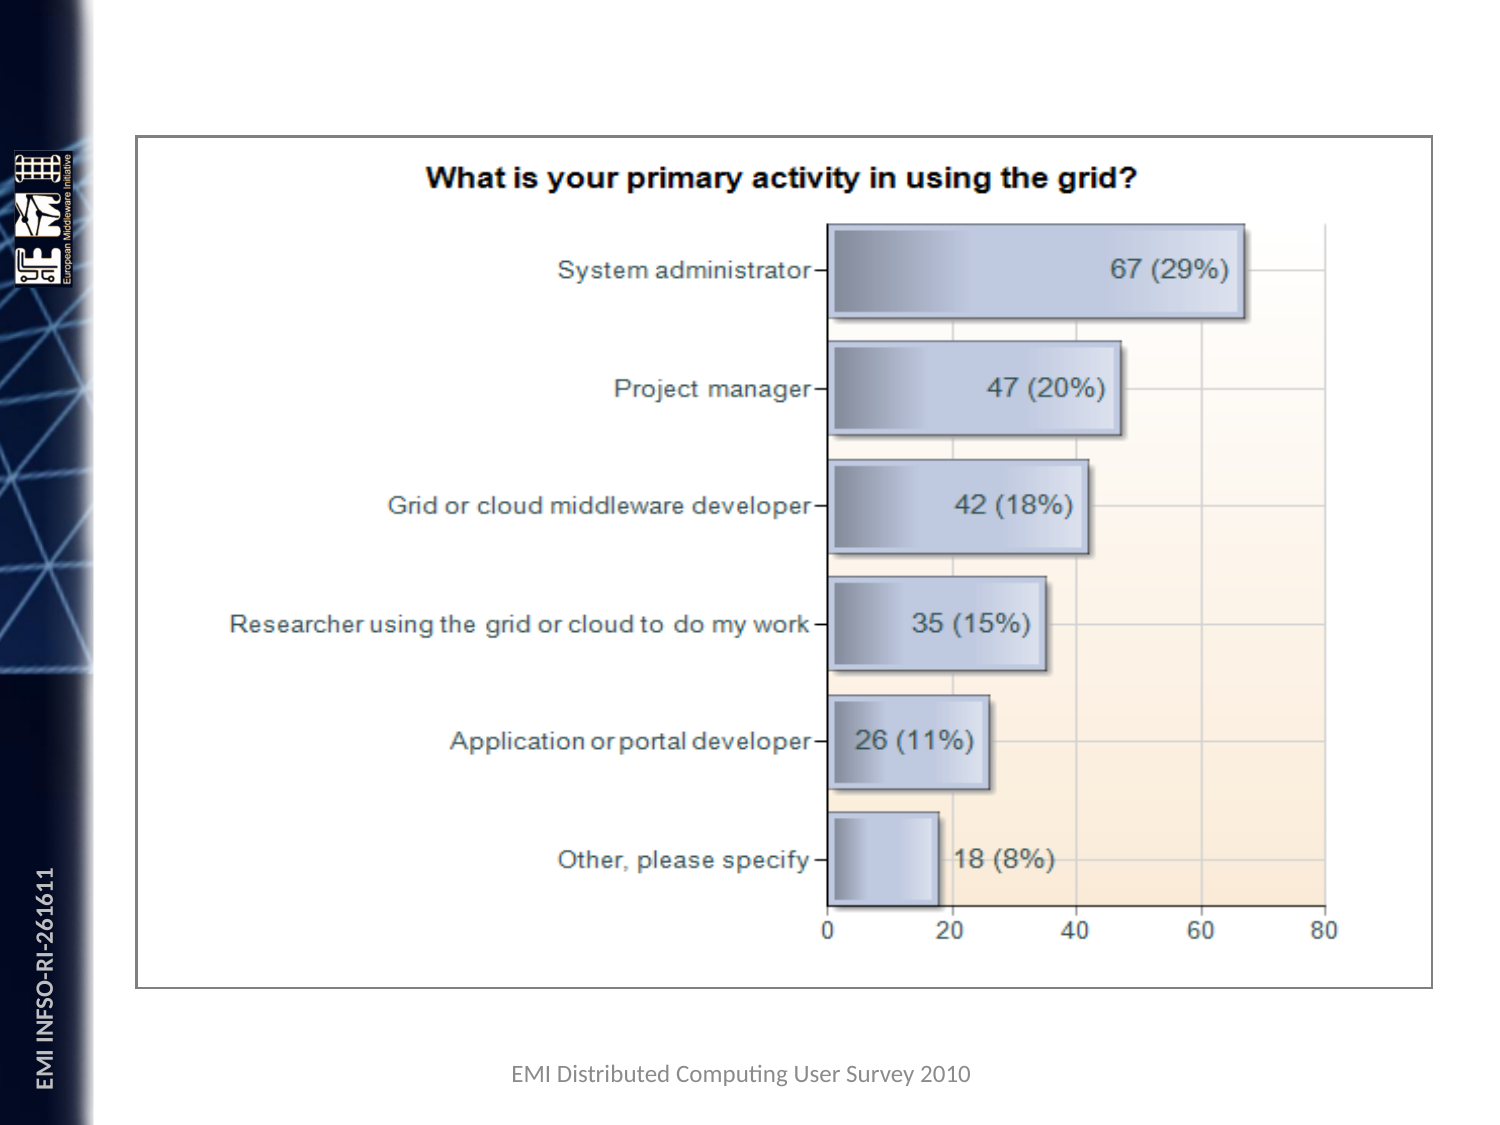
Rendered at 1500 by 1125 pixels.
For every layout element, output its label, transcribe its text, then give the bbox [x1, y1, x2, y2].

footer EMI Distributed Computing User Survey 2010 [380, 1042, 1103, 1103]
picture [137, 137, 1432, 987]
picture [0, 0, 105, 1125]
